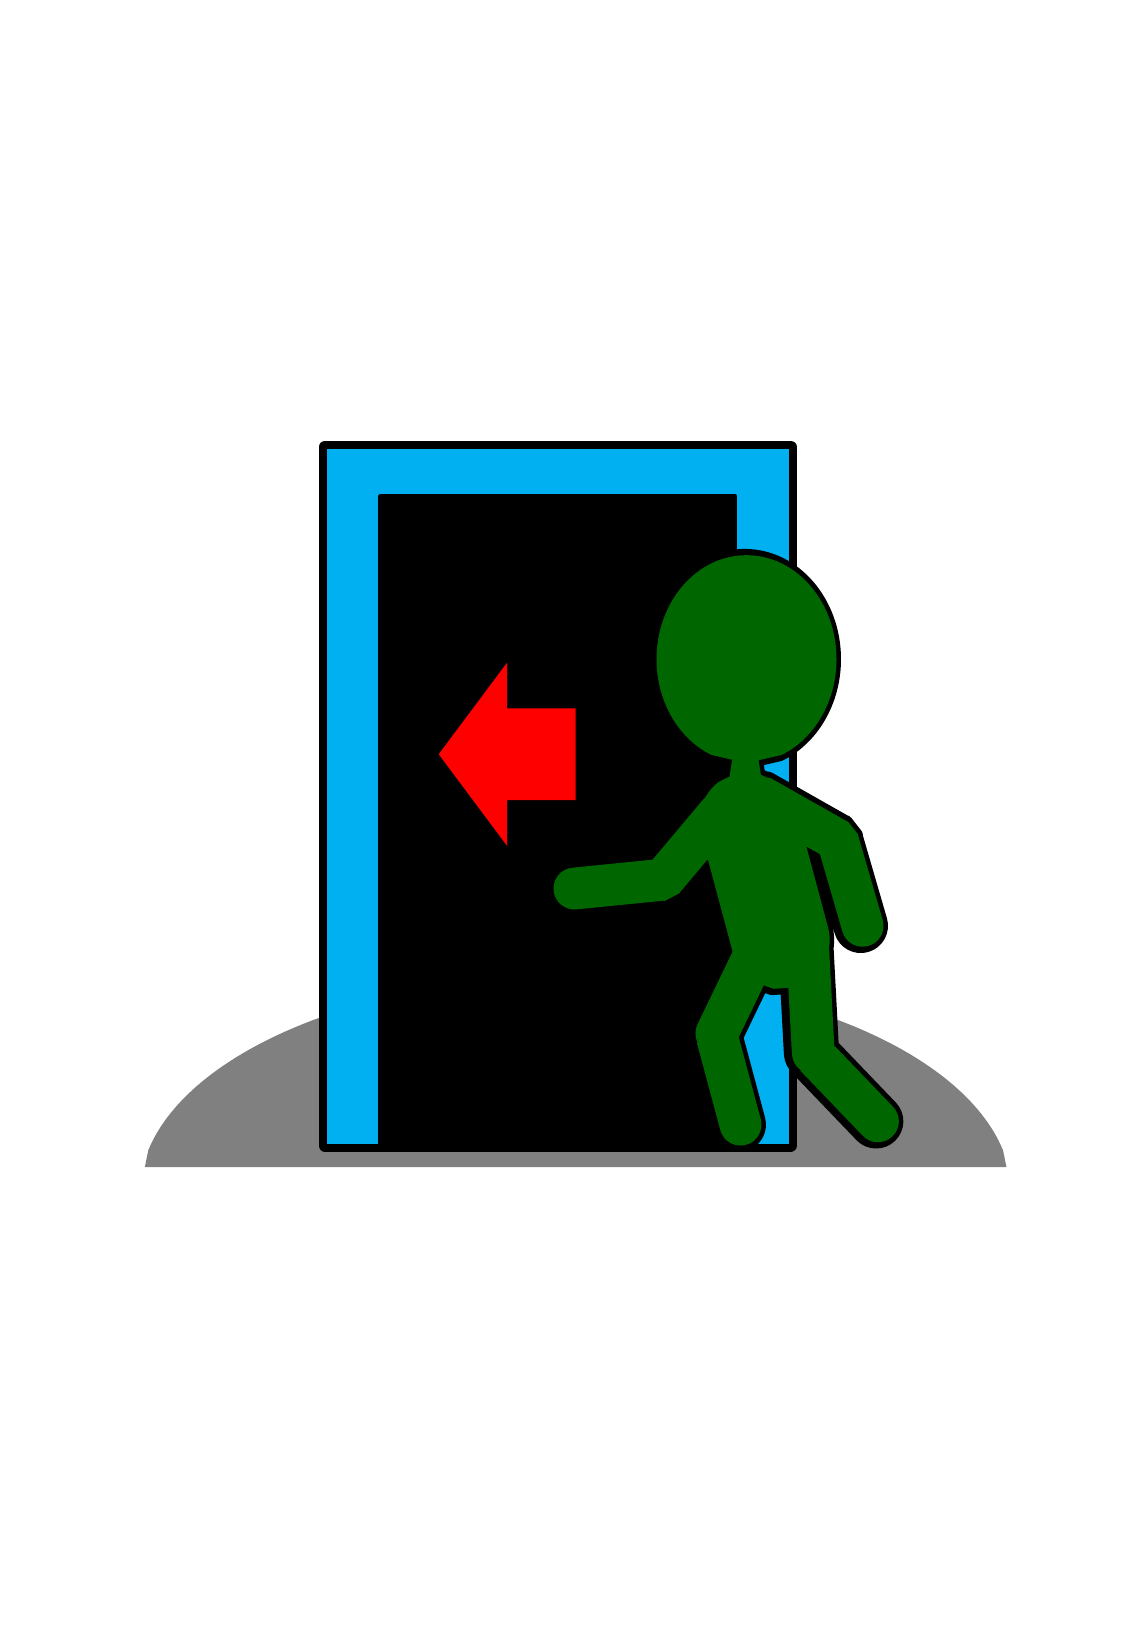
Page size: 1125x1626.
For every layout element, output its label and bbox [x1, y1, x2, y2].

text_box [144, 446, 1007, 1168]
